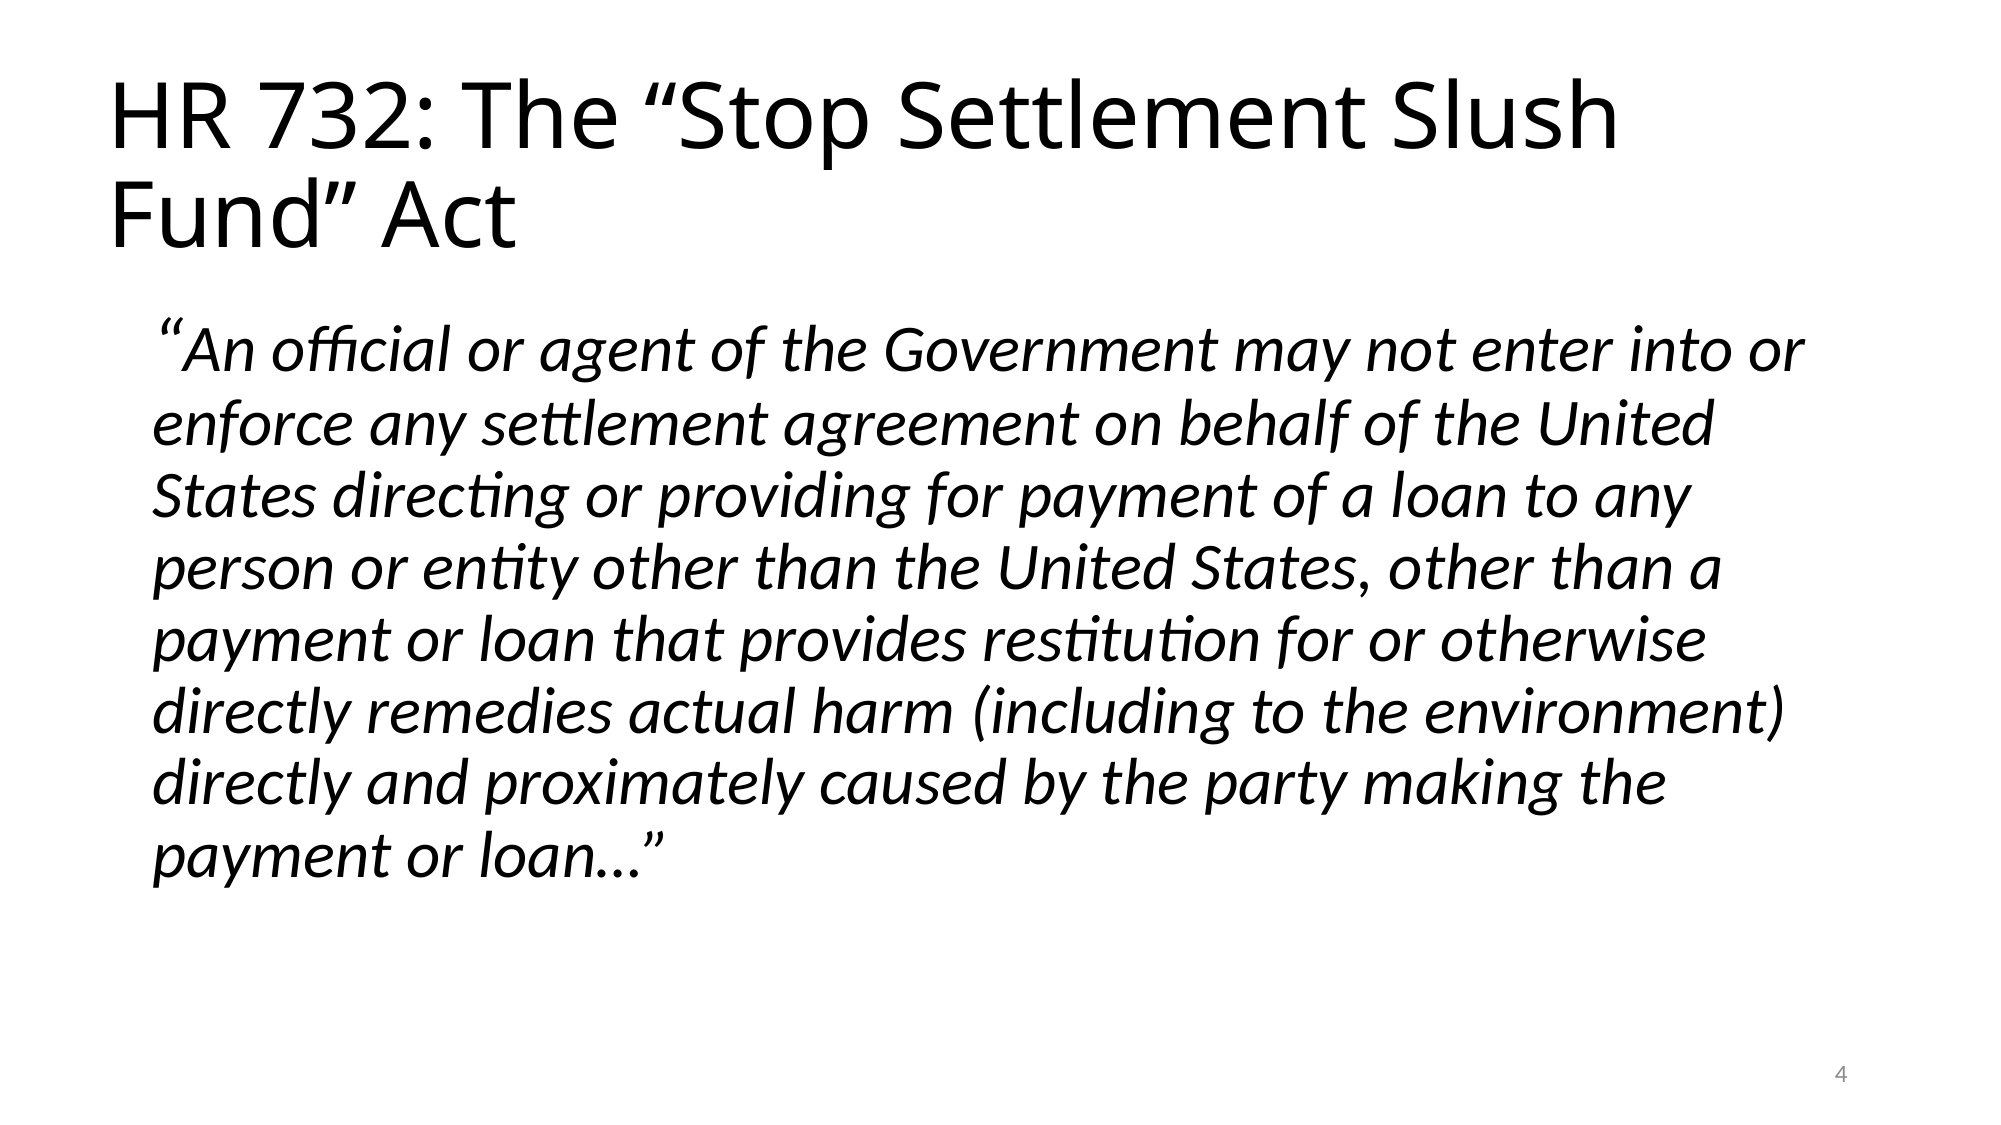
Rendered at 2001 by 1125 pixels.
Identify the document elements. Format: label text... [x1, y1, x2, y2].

list “An official or agent of the Government may not enter into or enforce any settlement agreement on behalf of the United States directing or providing for payment of a loan to any person or entity other than the United States, other than a payment or loan that provides restitution for or otherwise directly remedies actual harm (including to the environment) directly and proximately caused by the party making the payment or loan…” [137, 299, 1863, 1014]
title HR 732: The “Stop Settlement Slush Fund” Act [92, 59, 1863, 278]
slide_number 4 [1412, 1042, 1863, 1103]
